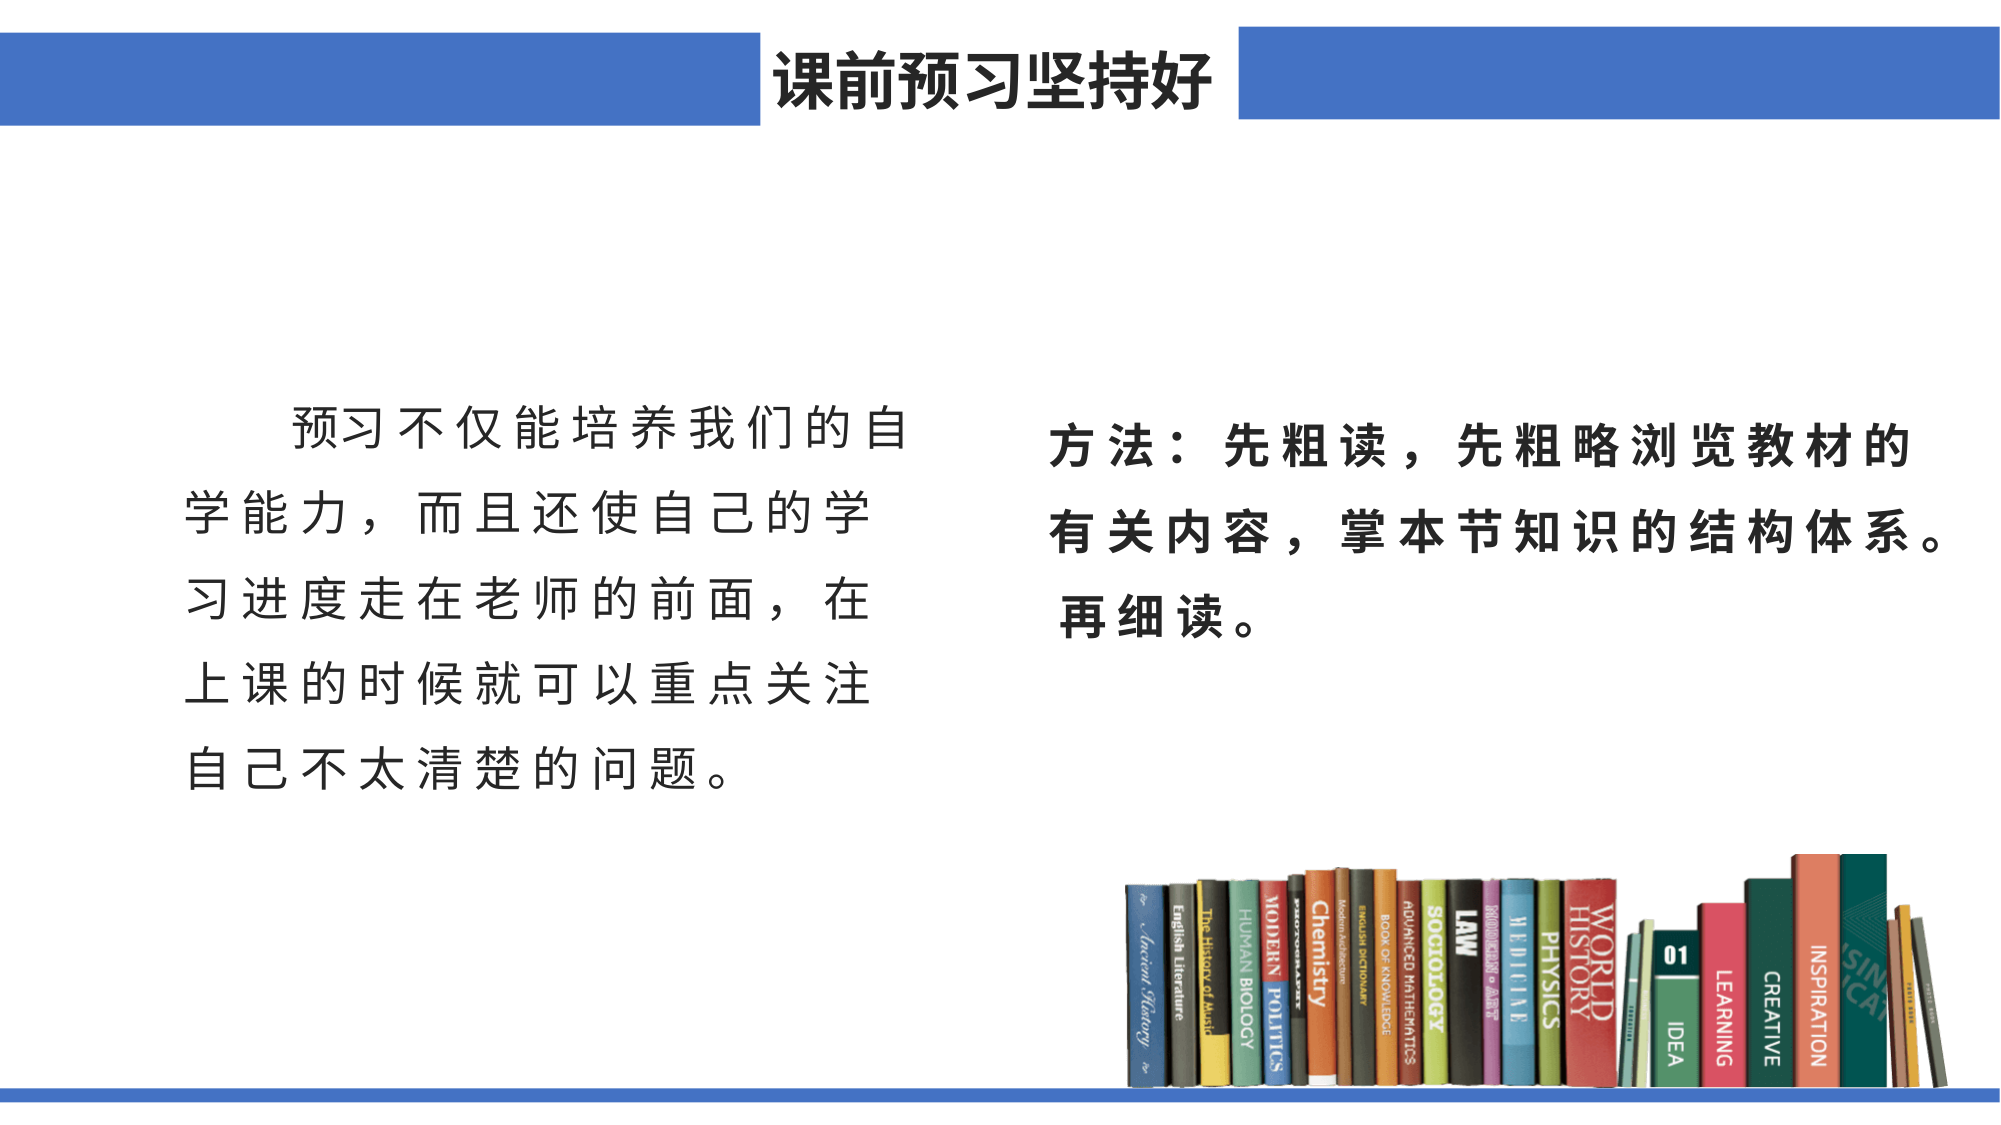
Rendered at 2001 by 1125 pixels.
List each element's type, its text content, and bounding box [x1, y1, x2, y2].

text_box [0, 1087, 2000, 1103]
text_box [1238, 26, 2000, 121]
text_box 课前预习坚持好 [761, 34, 1302, 126]
text_box [0, 32, 761, 127]
text_box 预习 不 仅 能 培 养 我 们 的 自 学 能 力 ， 而 且 还 使 自 己 的 学 习 进 度 走 在 老 师 的 前 面 ， 在 上 课 的 时 候 就 可 以 重 点 关 注 自 己 不 太 清 楚 的 问 题 。 [168, 362, 931, 804]
picture [1125, 854, 1948, 1088]
text_box 方 法 ： 先 粗 读 ， 先 粗 略 浏 览 教 材 的 有 关 内 容 ， 掌 本 节 知 识 的 结 构 体 系 。 再 细 读 。 [1034, 380, 1938, 652]
